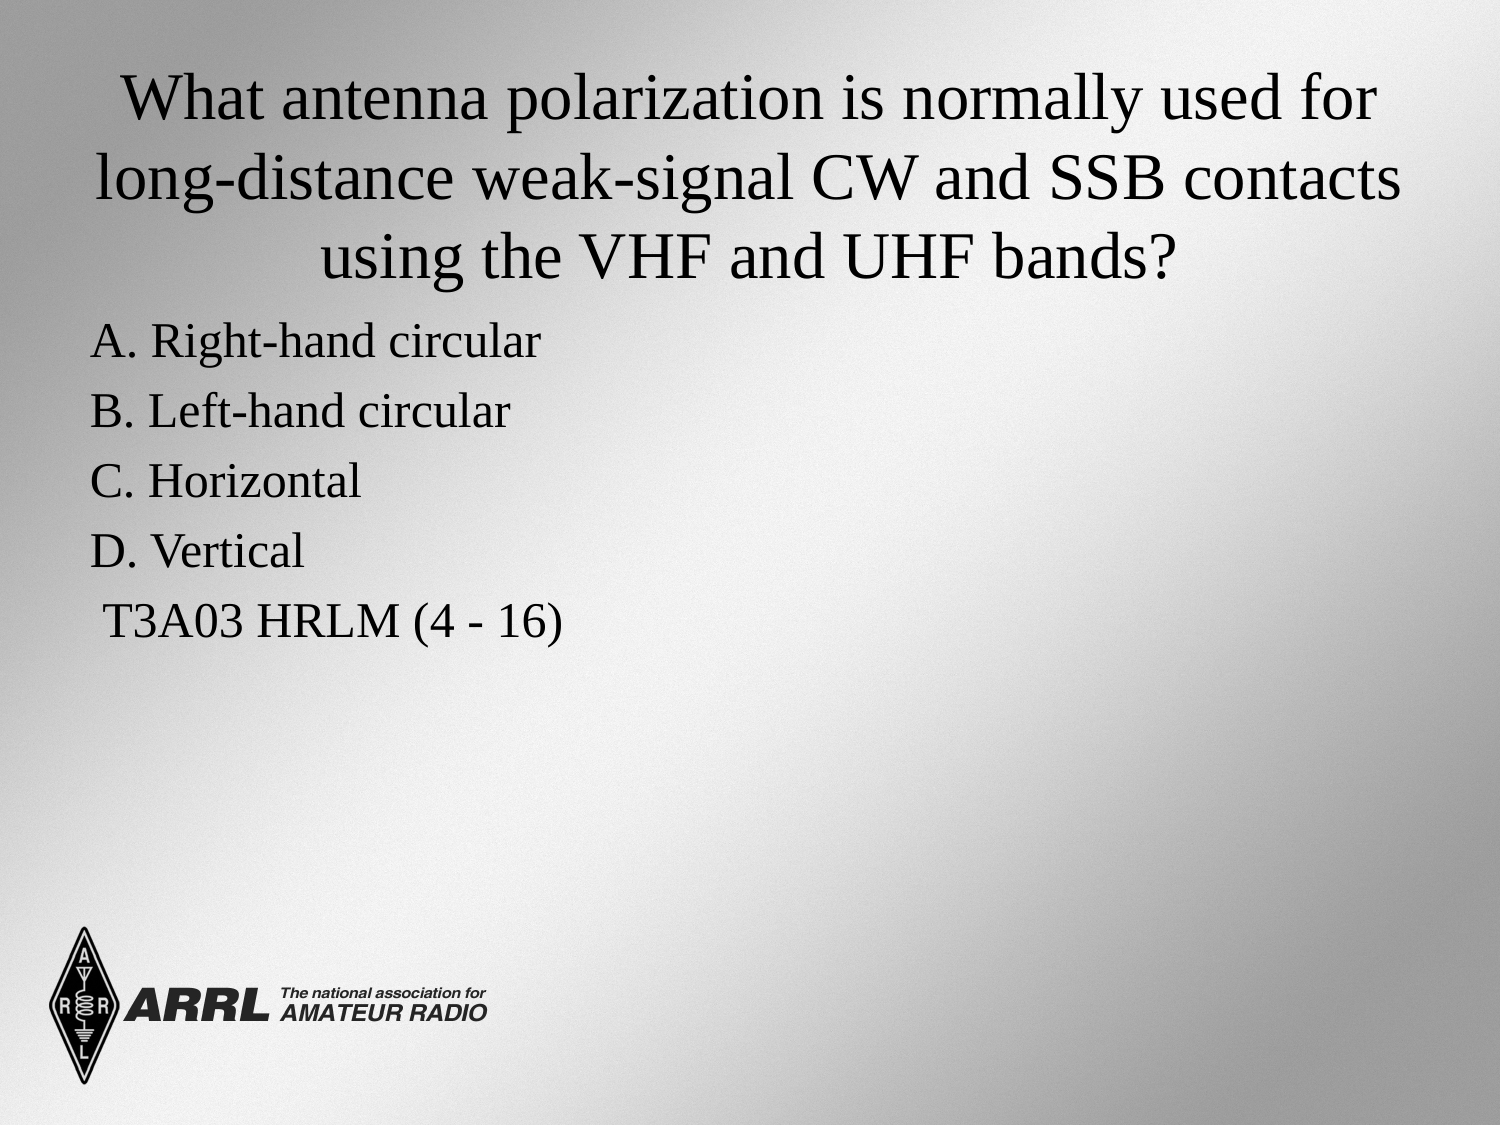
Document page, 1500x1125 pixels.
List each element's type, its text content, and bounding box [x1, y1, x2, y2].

picture [0, 0, 1500, 1125]
title What antenna polarization is normally used for long-distance weak-signal CW and SSB contacts using the VHF and UHF bands? [75, 45, 1425, 233]
list A. Right-hand circular B. Left-hand circular C. Horizontal D. Vertical T3A03 HRLM (4 - 16) [75, 299, 1425, 1005]
